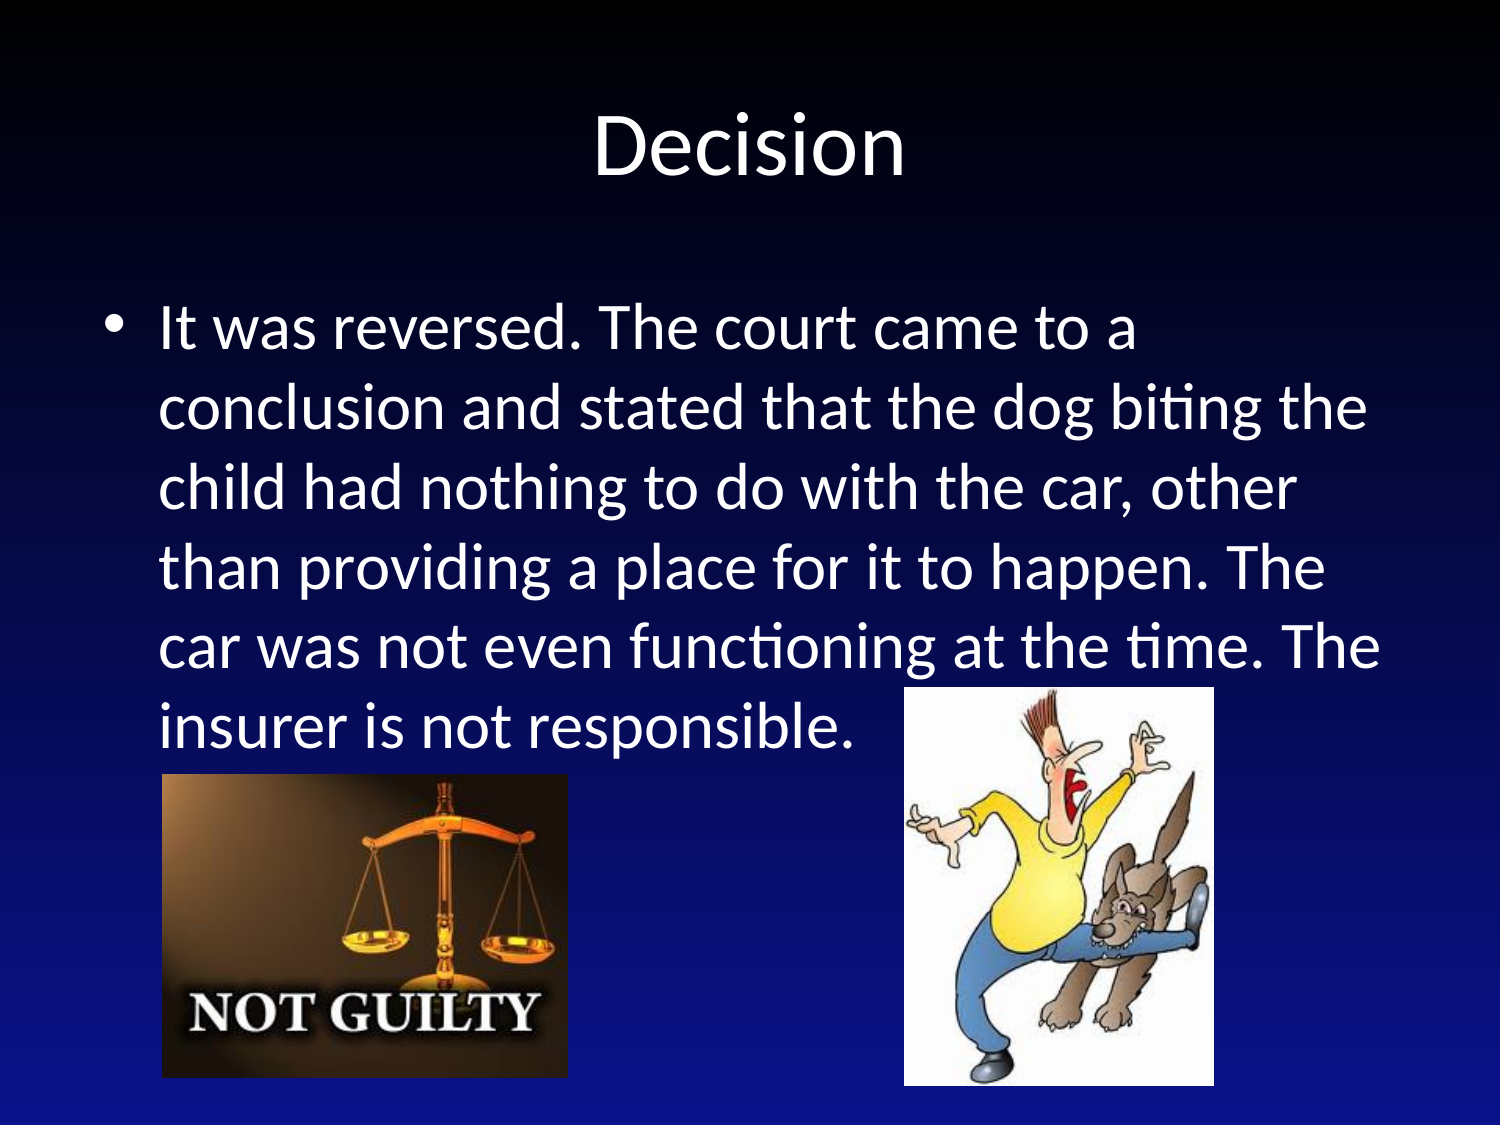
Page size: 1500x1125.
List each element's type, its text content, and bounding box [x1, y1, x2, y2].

picture [162, 774, 568, 1079]
list It was reversed. The court came to a conclusion and stated that the dog biting the child had nothing to do with the car, other than providing a place for it to happen. The car was not even functioning at the time. The insurer is not responsible. [87, 275, 1438, 1018]
title Decision [75, 45, 1425, 233]
picture [904, 687, 1215, 1087]
